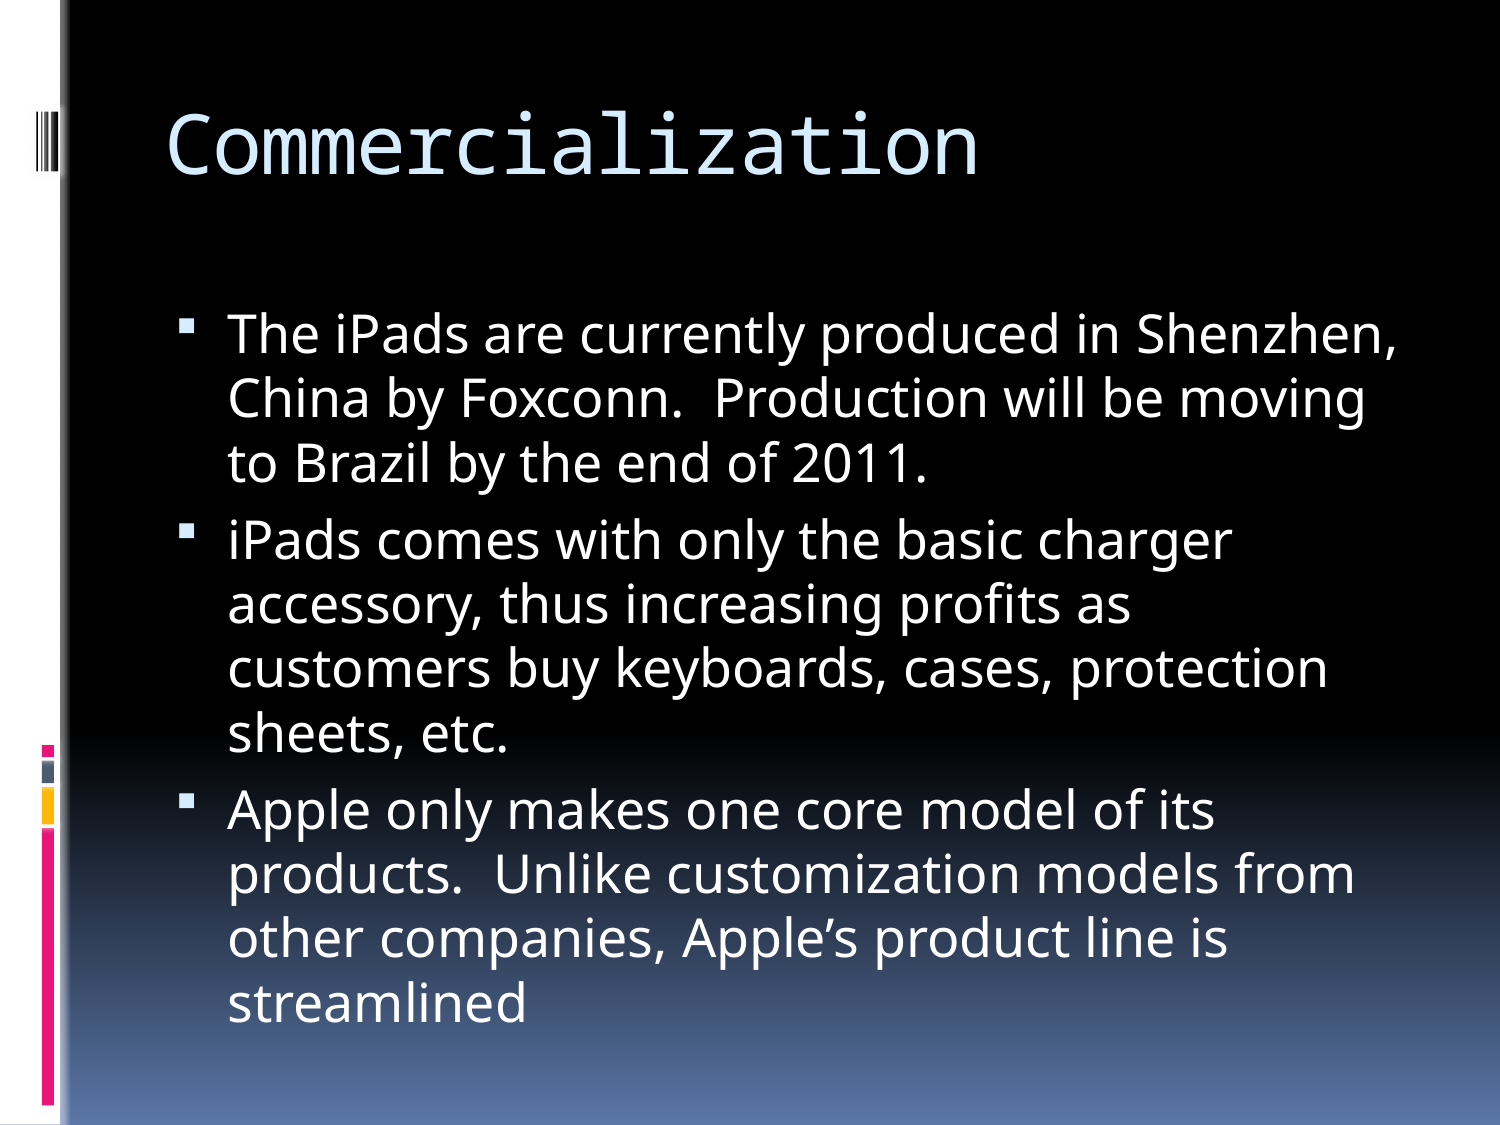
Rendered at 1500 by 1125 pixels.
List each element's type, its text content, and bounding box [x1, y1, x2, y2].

title Commercialization [150, 83, 1425, 234]
list The iPads are currently produced in Shenzhen, China by Foxconn. Production will be moving to Brazil by the end of 2011. iPads comes with only the basic charger accessory, thus increasing profits as customers buy keyboards, cases, protection sheets, etc. Apple only makes one core model of its products. Unlike customization models from other companies, Apple’s product line is streamlined [150, 292, 1425, 1043]
